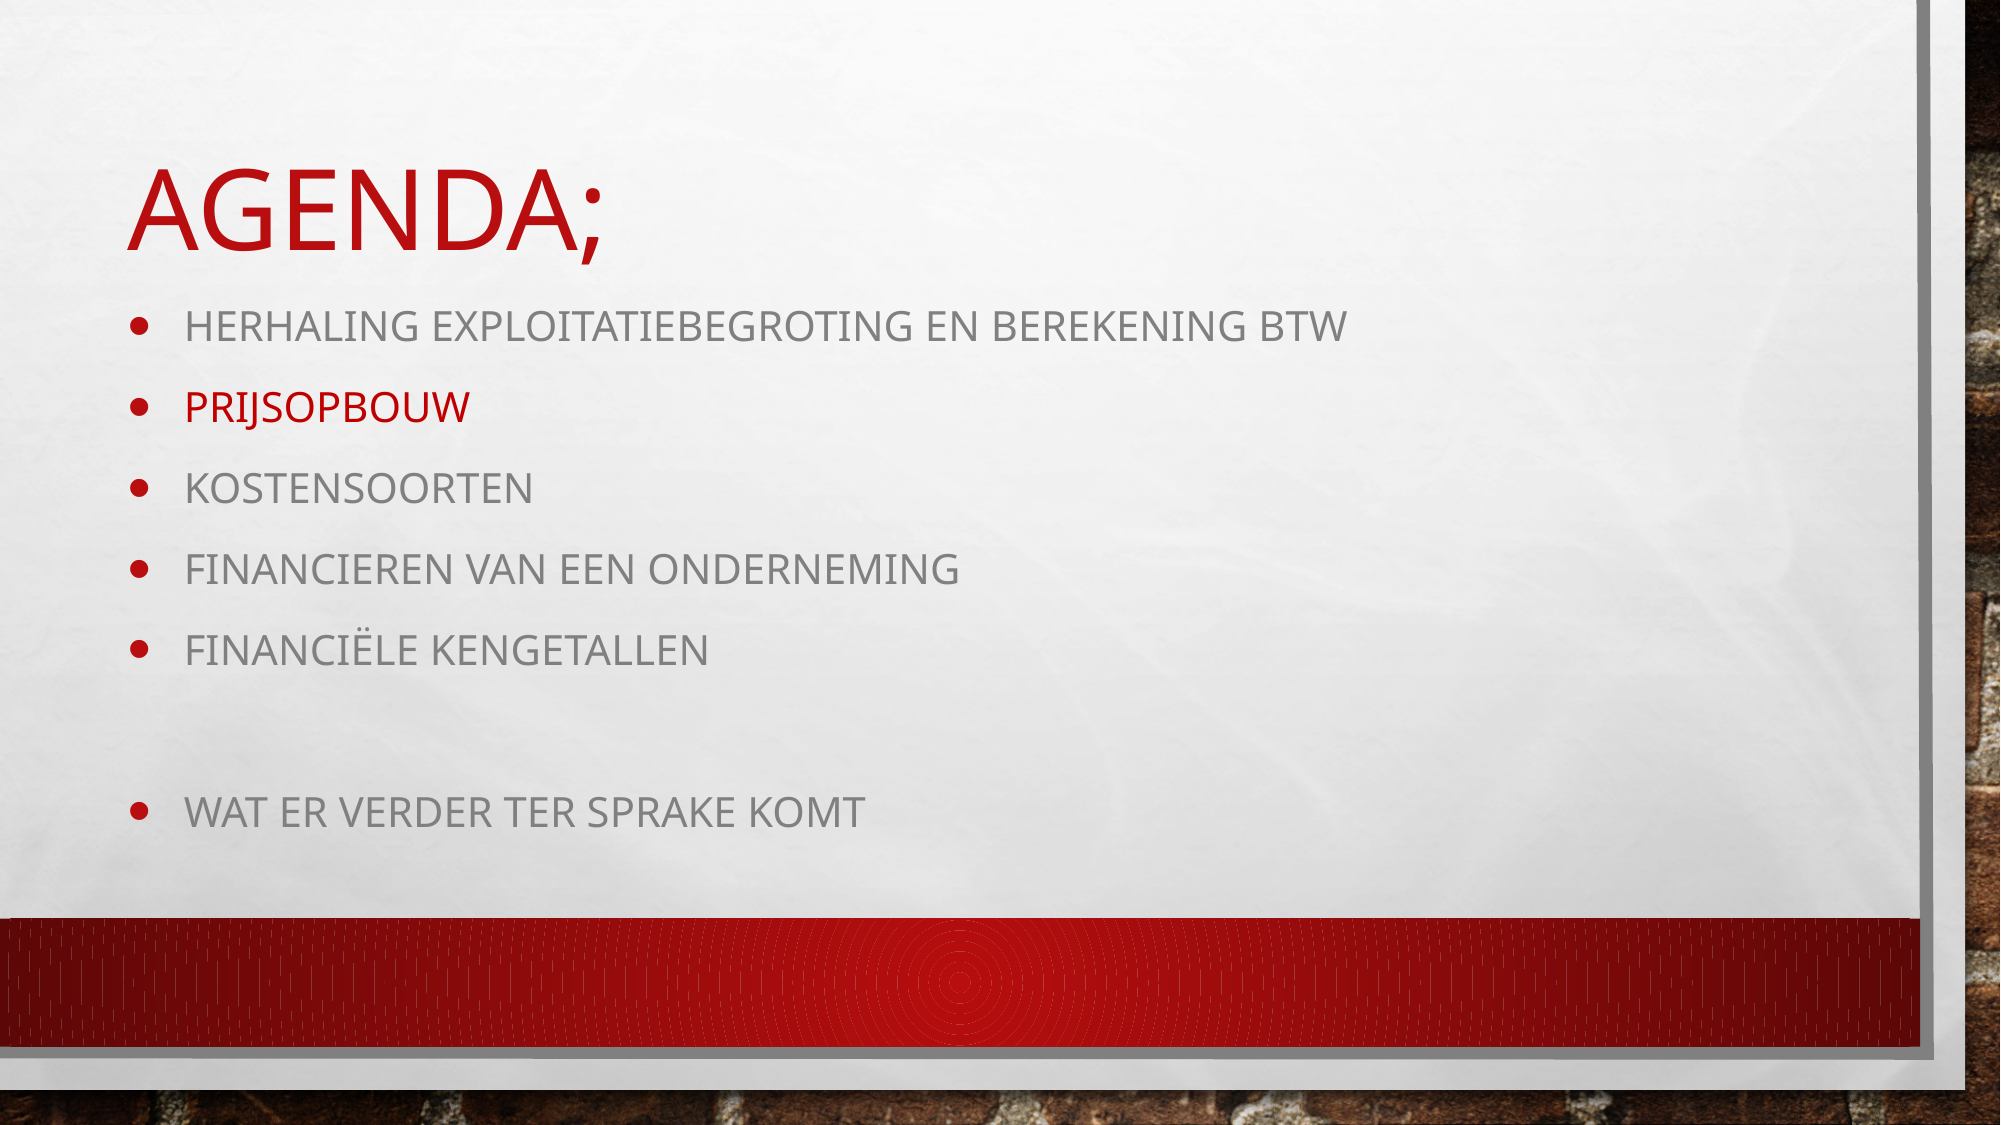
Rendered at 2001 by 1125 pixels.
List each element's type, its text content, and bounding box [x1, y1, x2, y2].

title AGENDA; [112, 112, 1818, 282]
picture [0, 0, 2000, 1125]
list Herhaling exploitatiebegroting en berekening BTW Prijsopbouw Kostensoorten Financieren van een onderneming Financiële kengetallen Wat er verder ter sprake komt [112, 282, 1818, 919]
